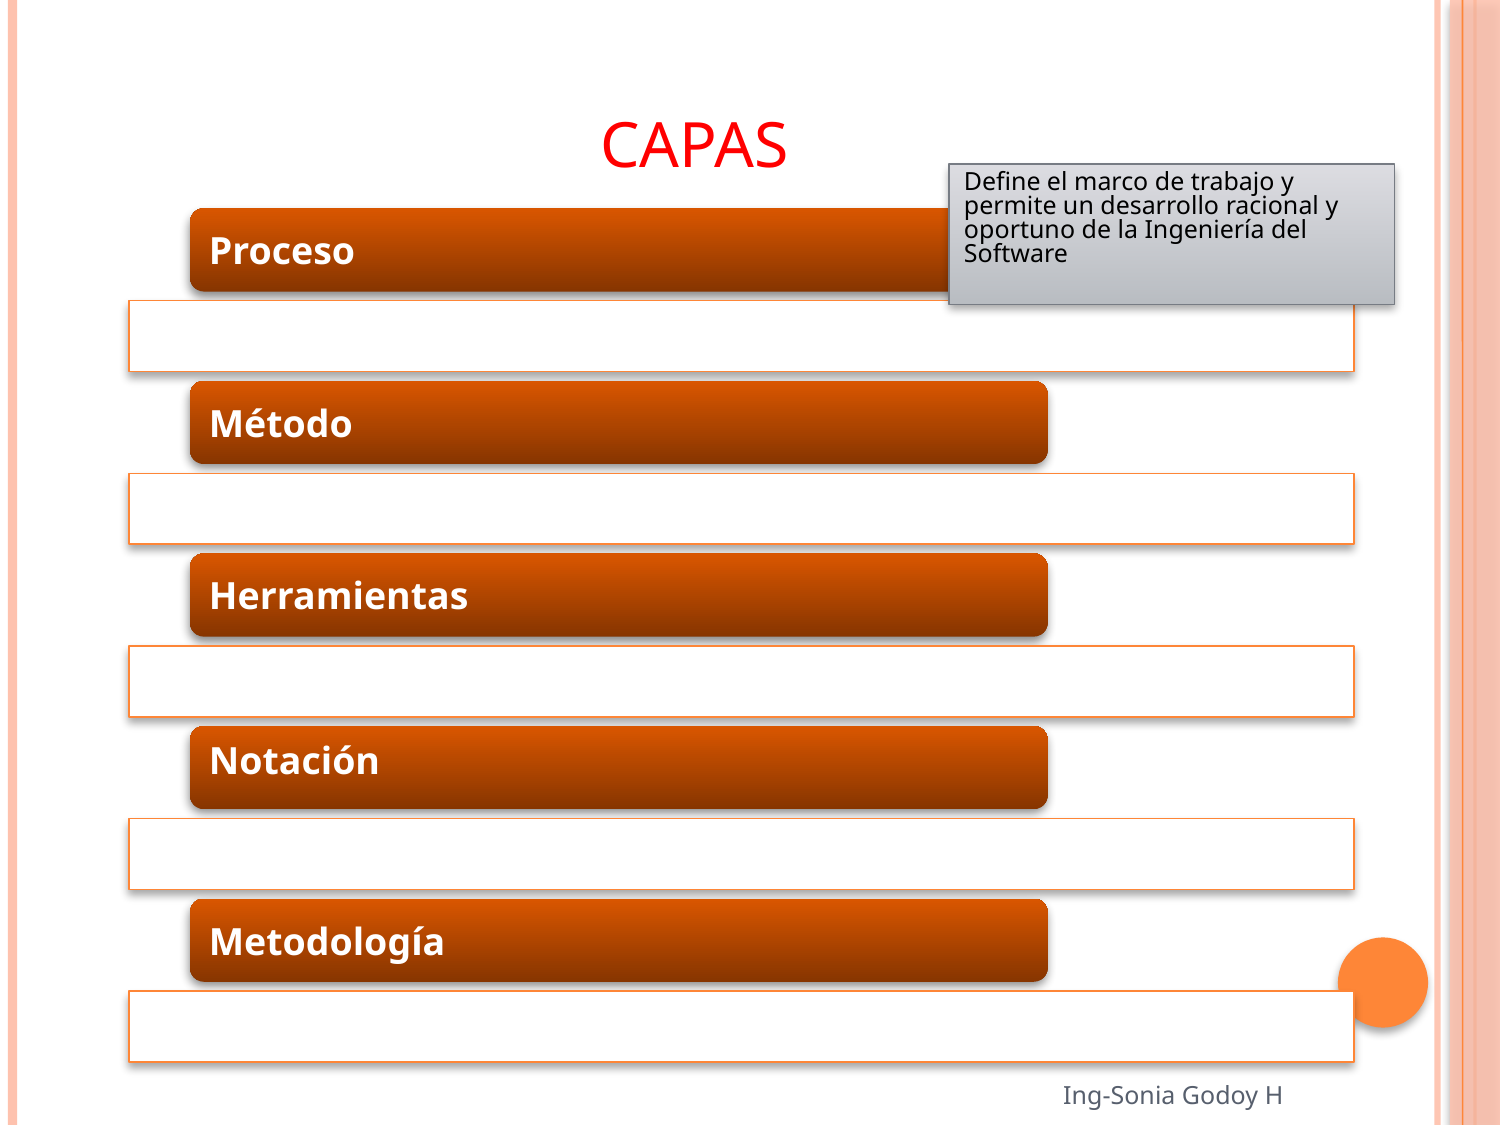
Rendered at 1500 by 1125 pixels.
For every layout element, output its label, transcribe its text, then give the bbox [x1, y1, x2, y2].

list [128, 198, 1355, 1063]
title CAPAS [82, 35, 1307, 188]
footer Ing-Sonia Godoy H [773, 1075, 1299, 1125]
text_box Define el marco de trabajo y permite un desarrollo racional y oportuno de la Ingeniería del Software [948, 163, 1395, 305]
